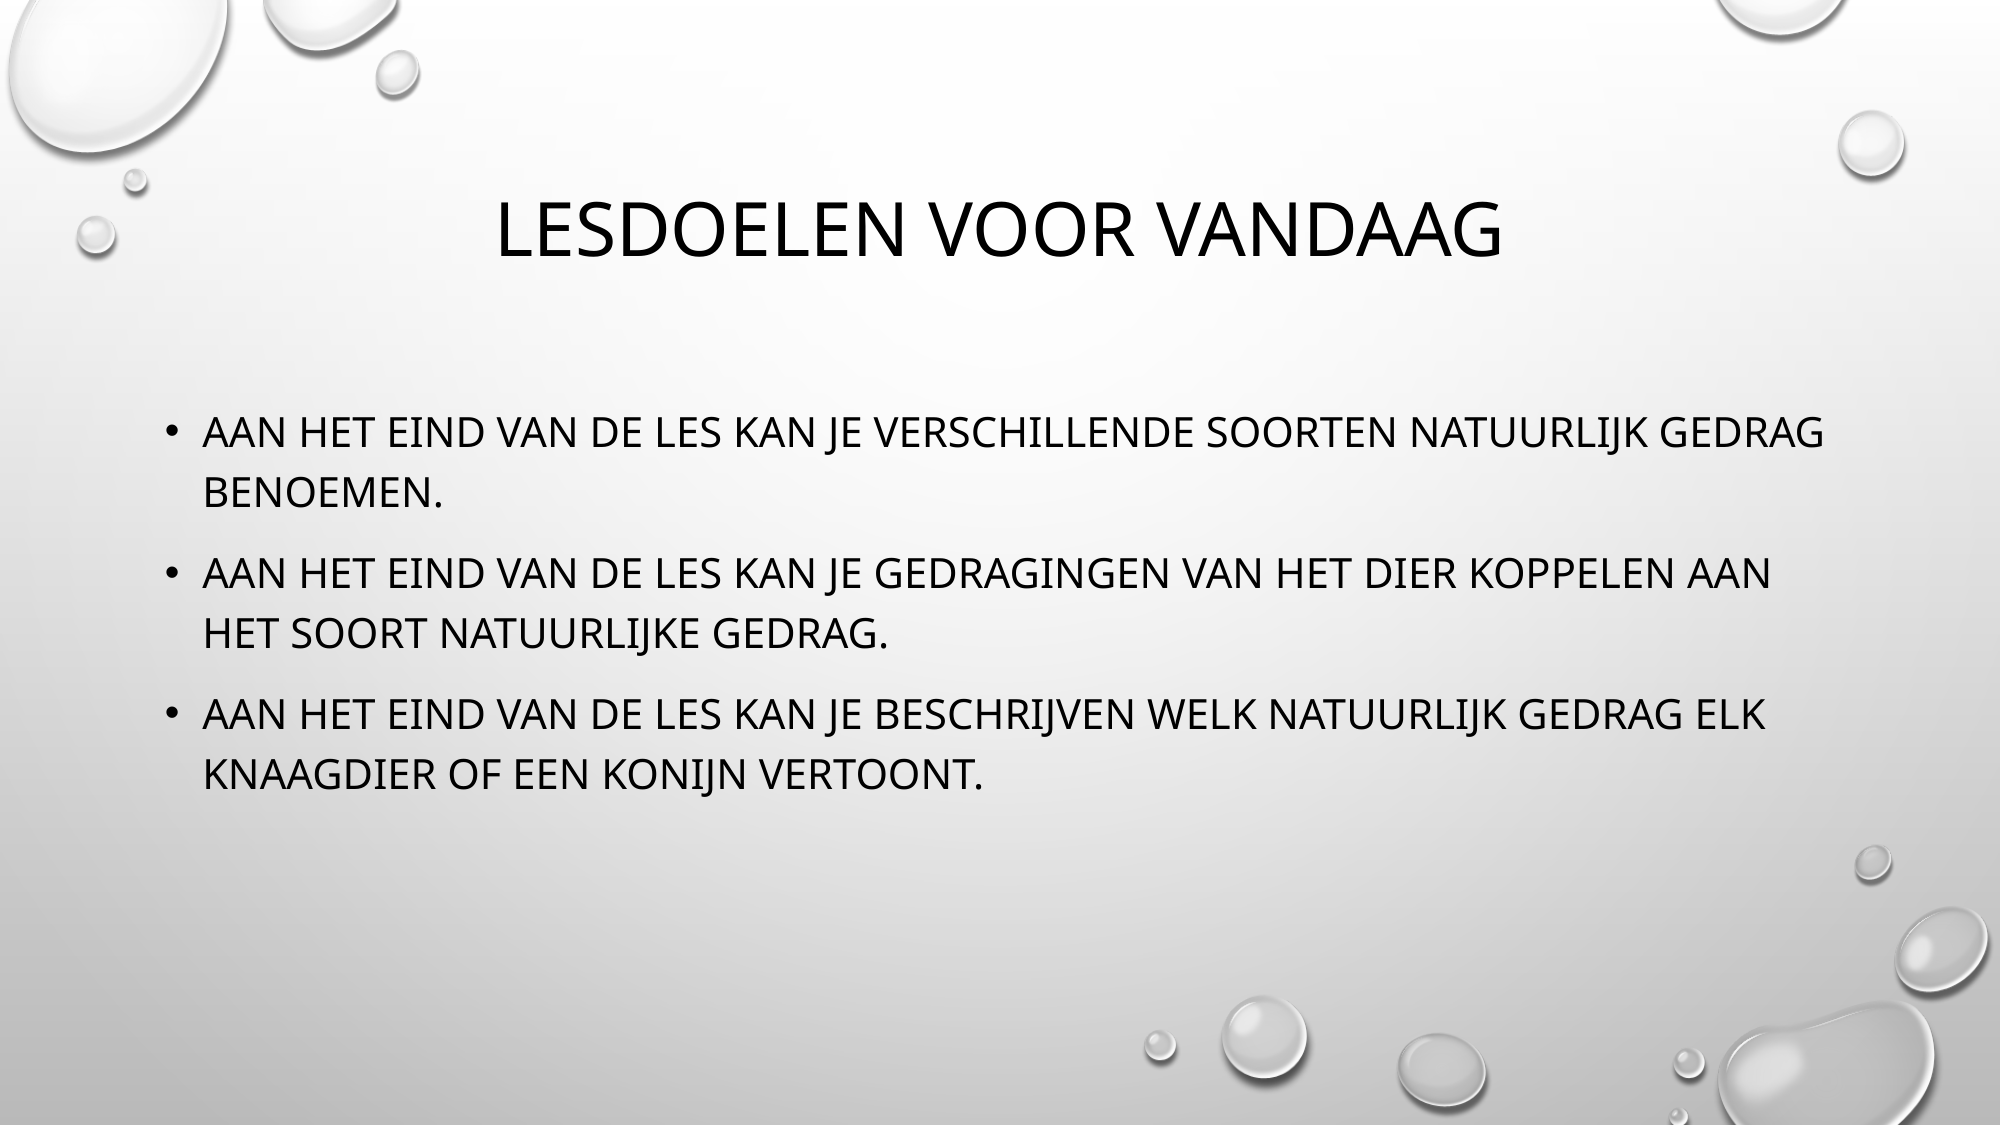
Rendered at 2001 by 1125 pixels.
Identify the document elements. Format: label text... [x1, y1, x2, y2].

picture [0, 0, 2000, 1125]
list Aan het eind van de les kan je verschillende soorten natuurlijk gedrag benoemen. Aan het eind van de les kan je gedragingen van het dier koppelen aan het soort natuurlijke gedrag. Aan het eind van de les kan je beschrijven welk natuurlijk gedrag elk knaagdier of een konijn vertoont. [149, 388, 1850, 950]
title Lesdoelen voor vandaag [149, 101, 1851, 364]
